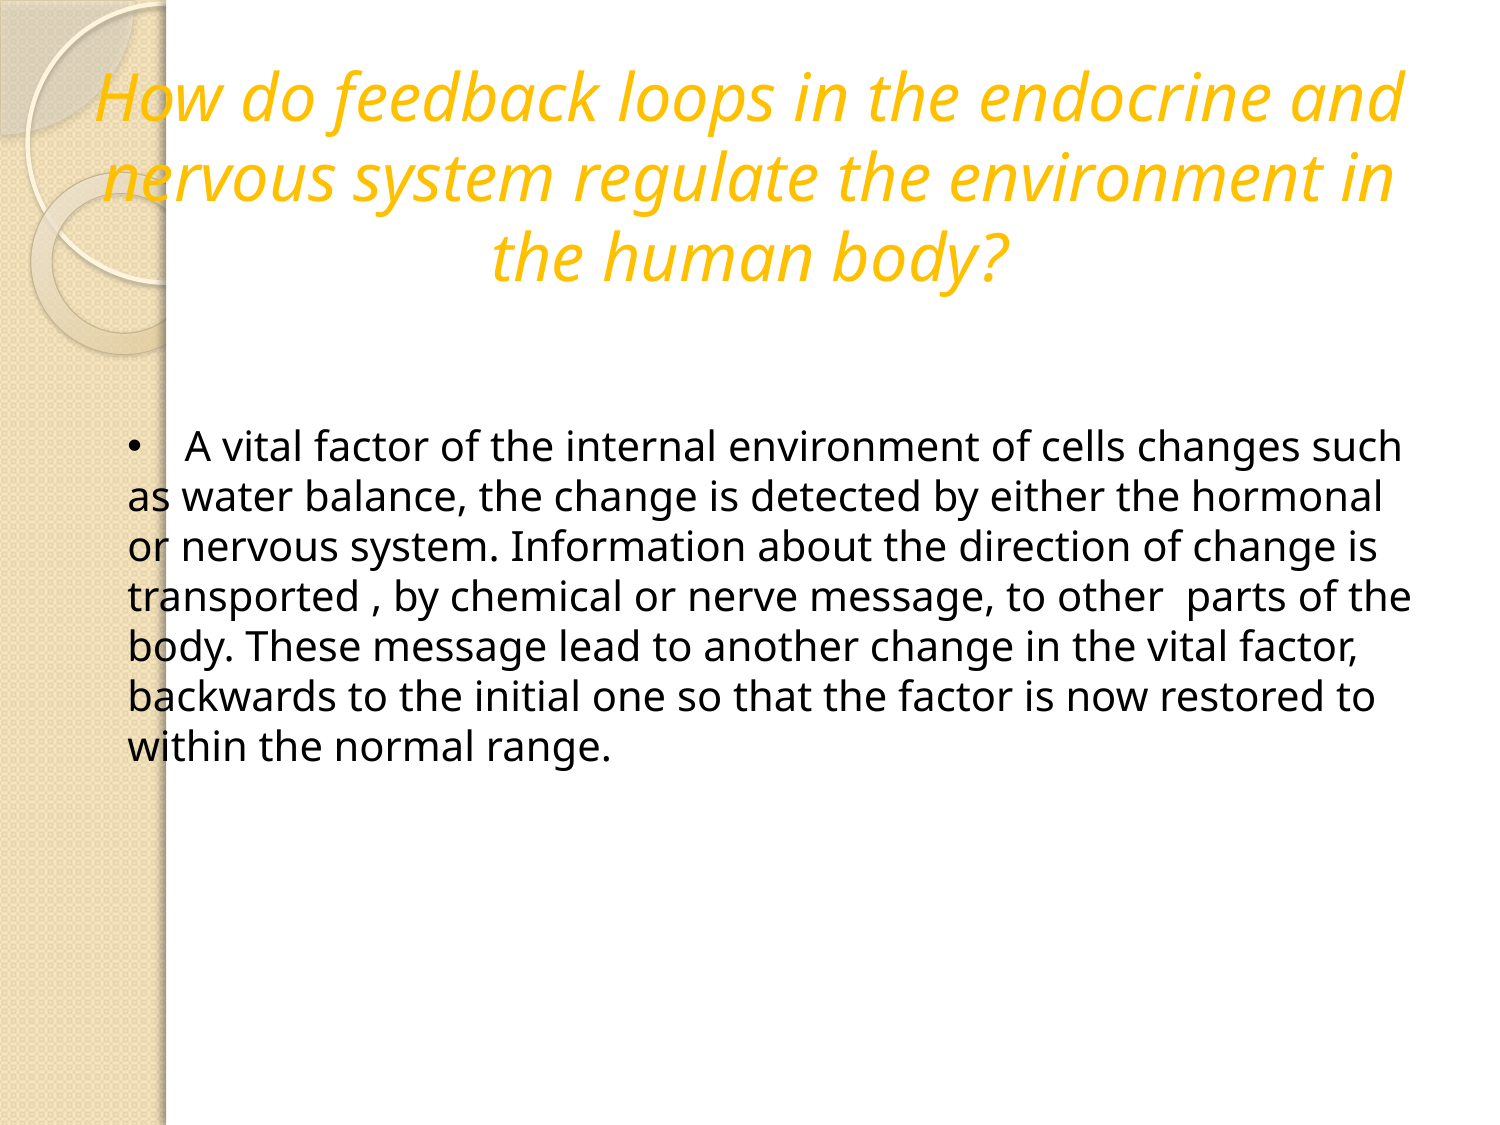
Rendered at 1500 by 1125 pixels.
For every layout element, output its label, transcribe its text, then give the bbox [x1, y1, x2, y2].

text_box A vital factor of the internal environment of cells changes such as water balance, the change is detected by either the hormonal or nervous system. Information about the direction of change is transported , by chemical or nerve message, to other parts of the body. These message lead to another change in the vital factor, backwards to the initial one so that the factor is now restored to within the normal range. [112, 412, 1450, 778]
title How do feedback loops in the endocrine and nervous system regulate the environment in the human body? [75, 62, 1425, 288]
